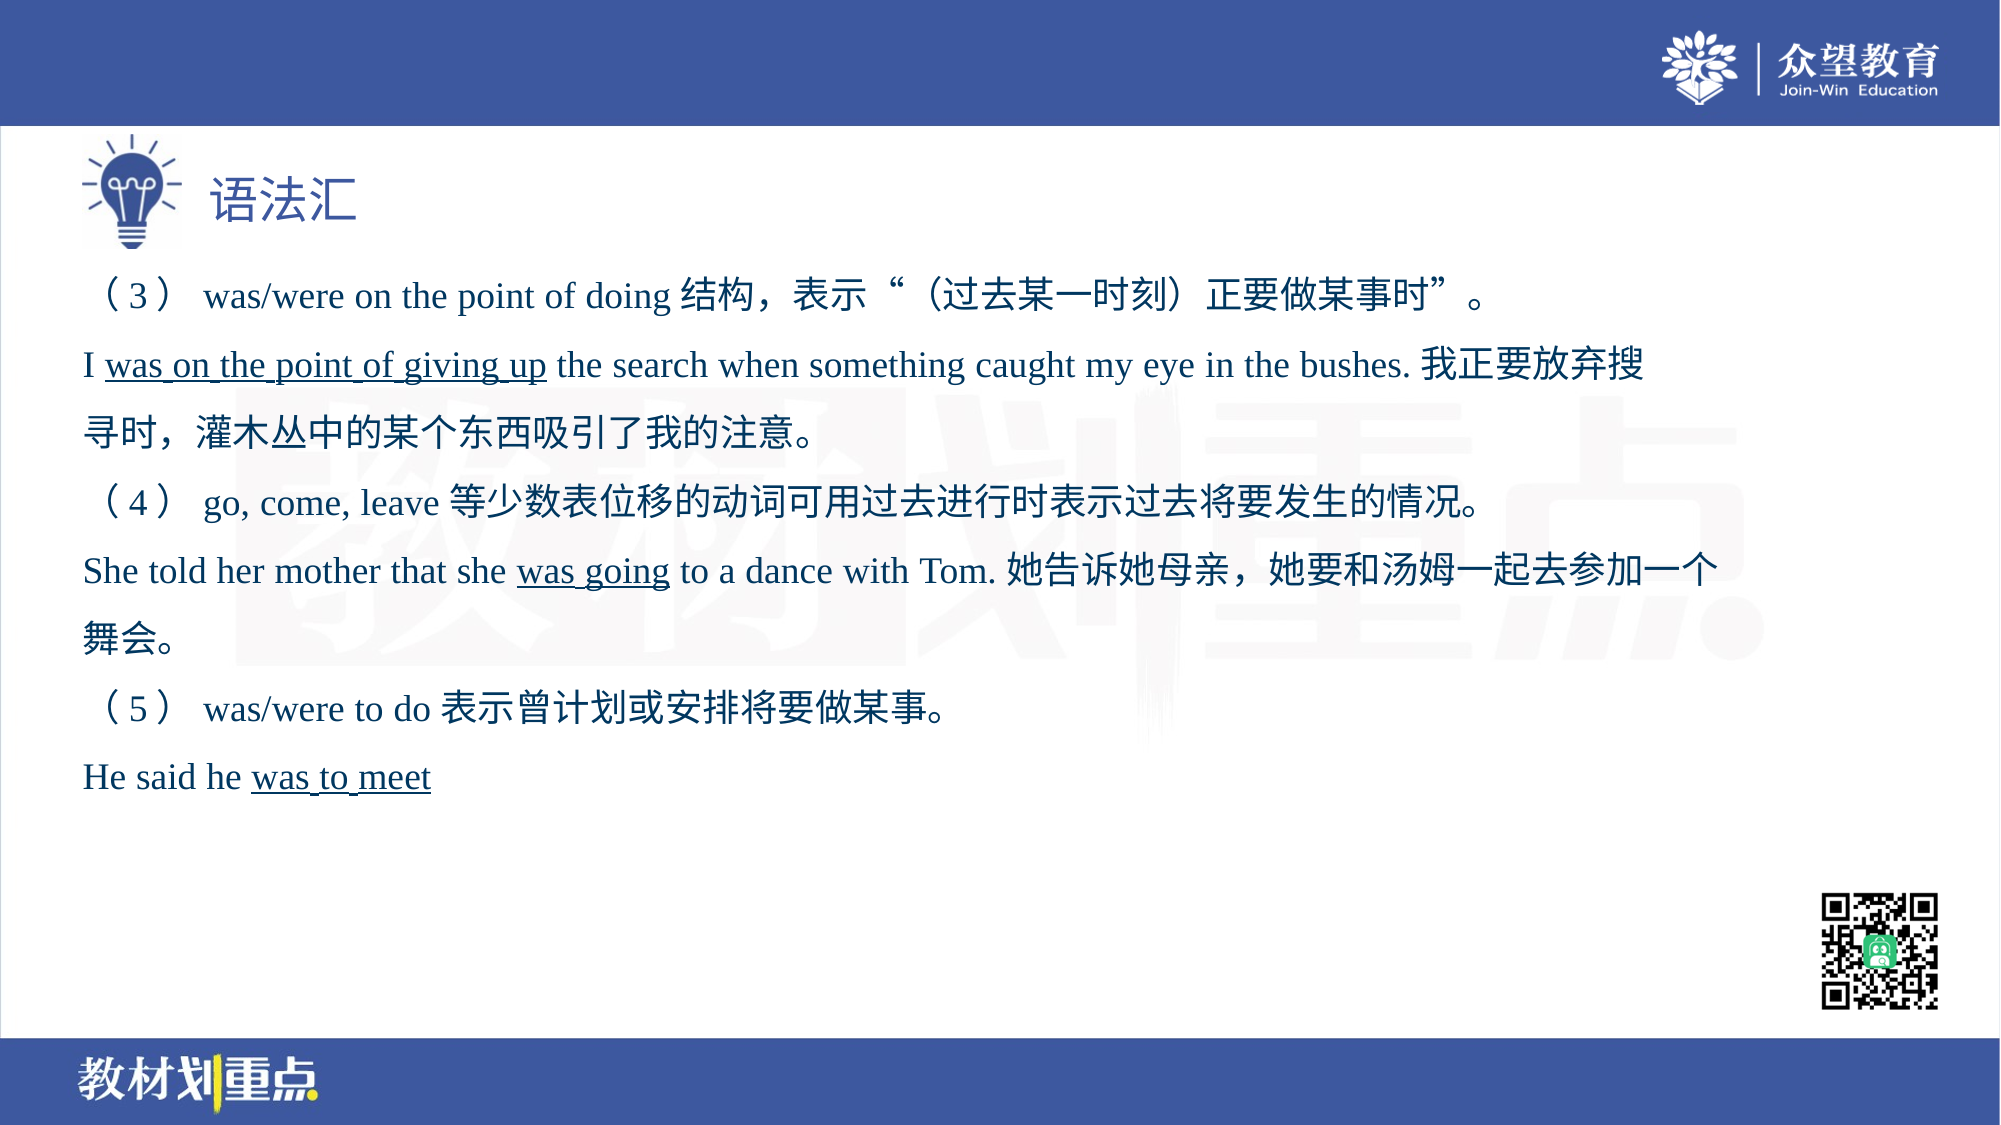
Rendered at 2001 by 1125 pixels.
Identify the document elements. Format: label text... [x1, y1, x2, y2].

picture [0, 0, 2000, 1125]
text_box （3）was/were on the point of doing结构，表示“（过去某一时刻）正要做某事时”。 I was on the point of giving up the search when something caught my eye in the bushes.我正要放弃搜 寻时，灌木丛中的某个东西吸引了我的注意。 （4）go, come, leave等少数表位移的动词可用过去进行时表示过去将要发生的情况。 She told her mother that she was going to a dance with Tom.她告诉她母亲，她要和汤姆一起去参加一个 舞会。 （5）was/were to do表示曾计划或安排将要做某事。 He said he was to meet. .his friend at the station at 4 p.m.他说他下午四点要去车站接朋友。 对应练习见《巩固练》L53 [82, 247, 1817, 856]
